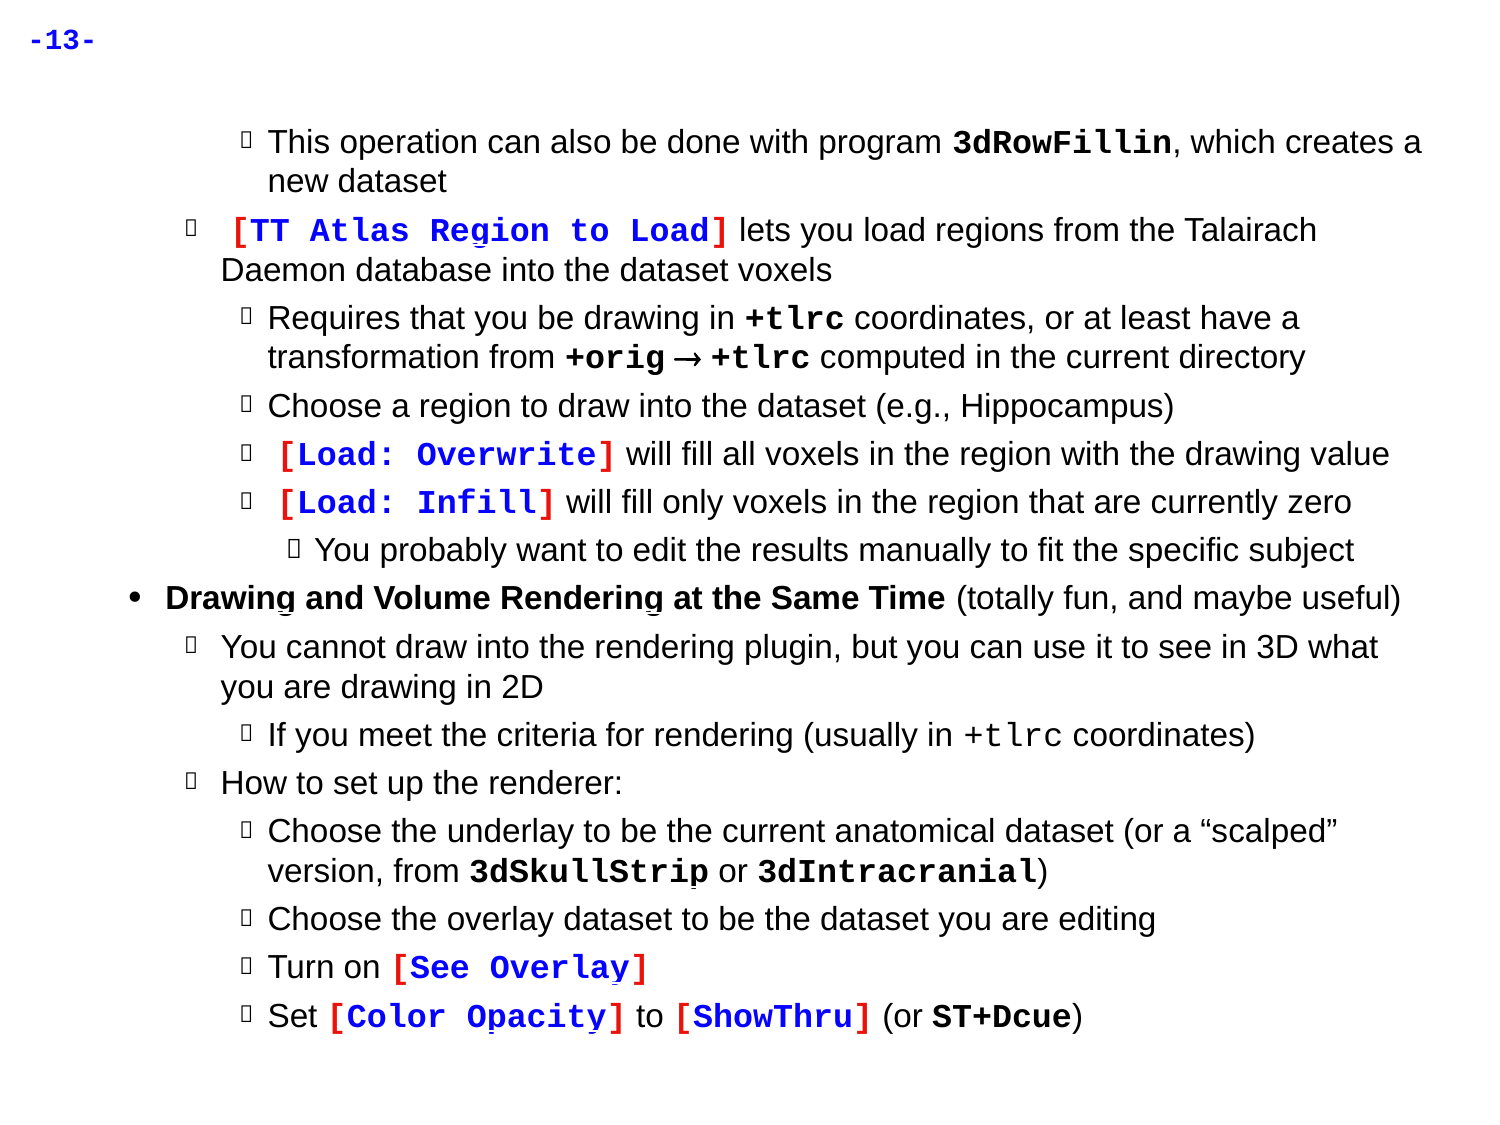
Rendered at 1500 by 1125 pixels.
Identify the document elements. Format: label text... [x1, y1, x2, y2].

text_box This operation can also be done with program 3dRowFillin, which creates a new dataset [TT Atlas Region to Load] lets you load regions from the Talairach Daemon database into the dataset voxels Requires that you be drawing in +tlrc coordinates, or at least have a transformation from +orig  +tlrc computed in the current directory Choose a region to draw into the dataset (e.g., Hippocampus) [Load: Overwrite] will fill all voxels in the region with the drawing value [Load: Infill] will fill only voxels in the region that are currently zero You probably want to edit the results manually to fit the specific subject Drawing and Volume Rendering at the Same Time (totally fun, and maybe useful) You cannot draw into the rendering plugin, but you can use it to see in 3D what you are drawing in 2D If you meet the criteria for rendering (usually in +tlrc coordinates) How to set up the renderer: Choose the underlay to be the current anatomical dataset (or a “scalped” version, from 3dSkullStrip or 3dIntracranial) Choose the overlay dataset to be the dataset you are editing Turn on [See Overlay] Set [Color Opacity] to [ShowThru] (or ST+Dcue) [112, 112, 1450, 1063]
